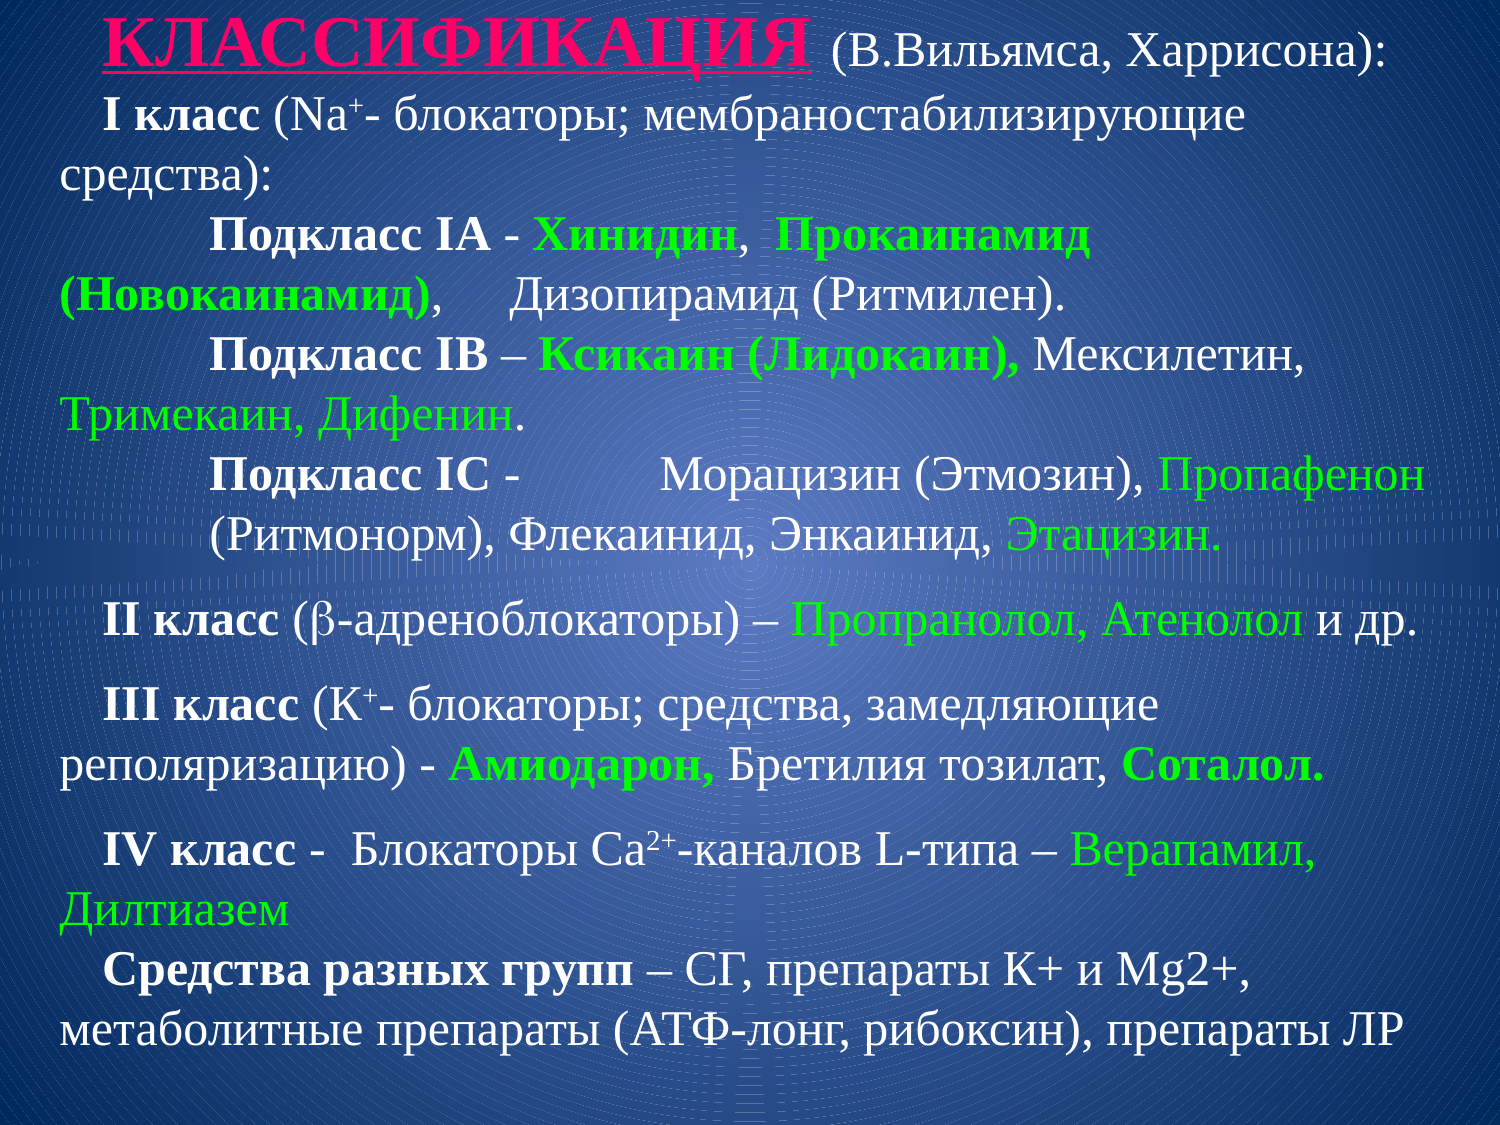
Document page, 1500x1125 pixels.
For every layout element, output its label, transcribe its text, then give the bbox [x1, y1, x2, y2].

text_box КЛАССИФИКАЦИЯ (В.Вильямса, Харрисона): I класс (Na+- блокаторы; мембраностабилизирующие средства): Подкласс IА - Хинидин, Прокаинамид (Новокаинамид), Дизопирамид (Ритмилен). Подкласс IВ – Ксикаин (Лидокаин), Мексилетин, Тримекаин, Дифенин. Подкласс IС - Морацизин (Этмозин), Пропафенон (Ритмонорм), Флекаинид, Энкаинид, Этацизин. II класс (-адреноблокаторы) – Пропранолол, Атенолол и др. III класс (К+- блокаторы; средства, замедляющие реполяризацию) - Амиодарон, Бретилия тозилат, Соталол. IV класс - Блокаторы Са2+-каналов L-типа – Верапамил, Дилтиазем Средства разных групп – СГ, препараты К+ и Мg2+, метаболитные препараты (АТФ-лонг, рибоксин), препараты ЛР [12, 0, 1488, 1064]
